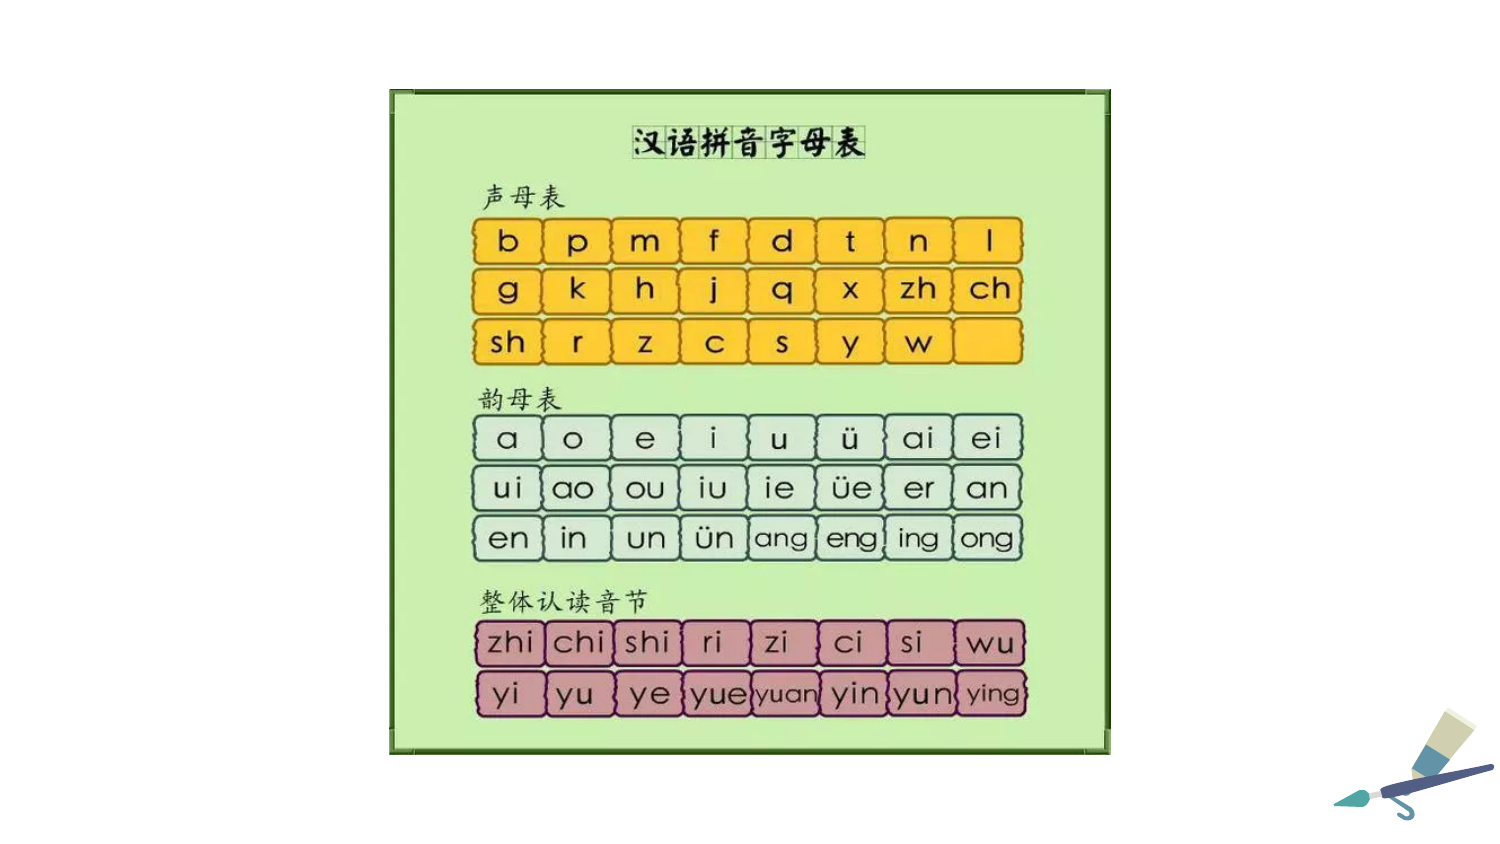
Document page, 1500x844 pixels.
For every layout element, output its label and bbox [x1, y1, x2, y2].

list [389, 89, 1111, 755]
text_box [1358, 708, 1481, 844]
